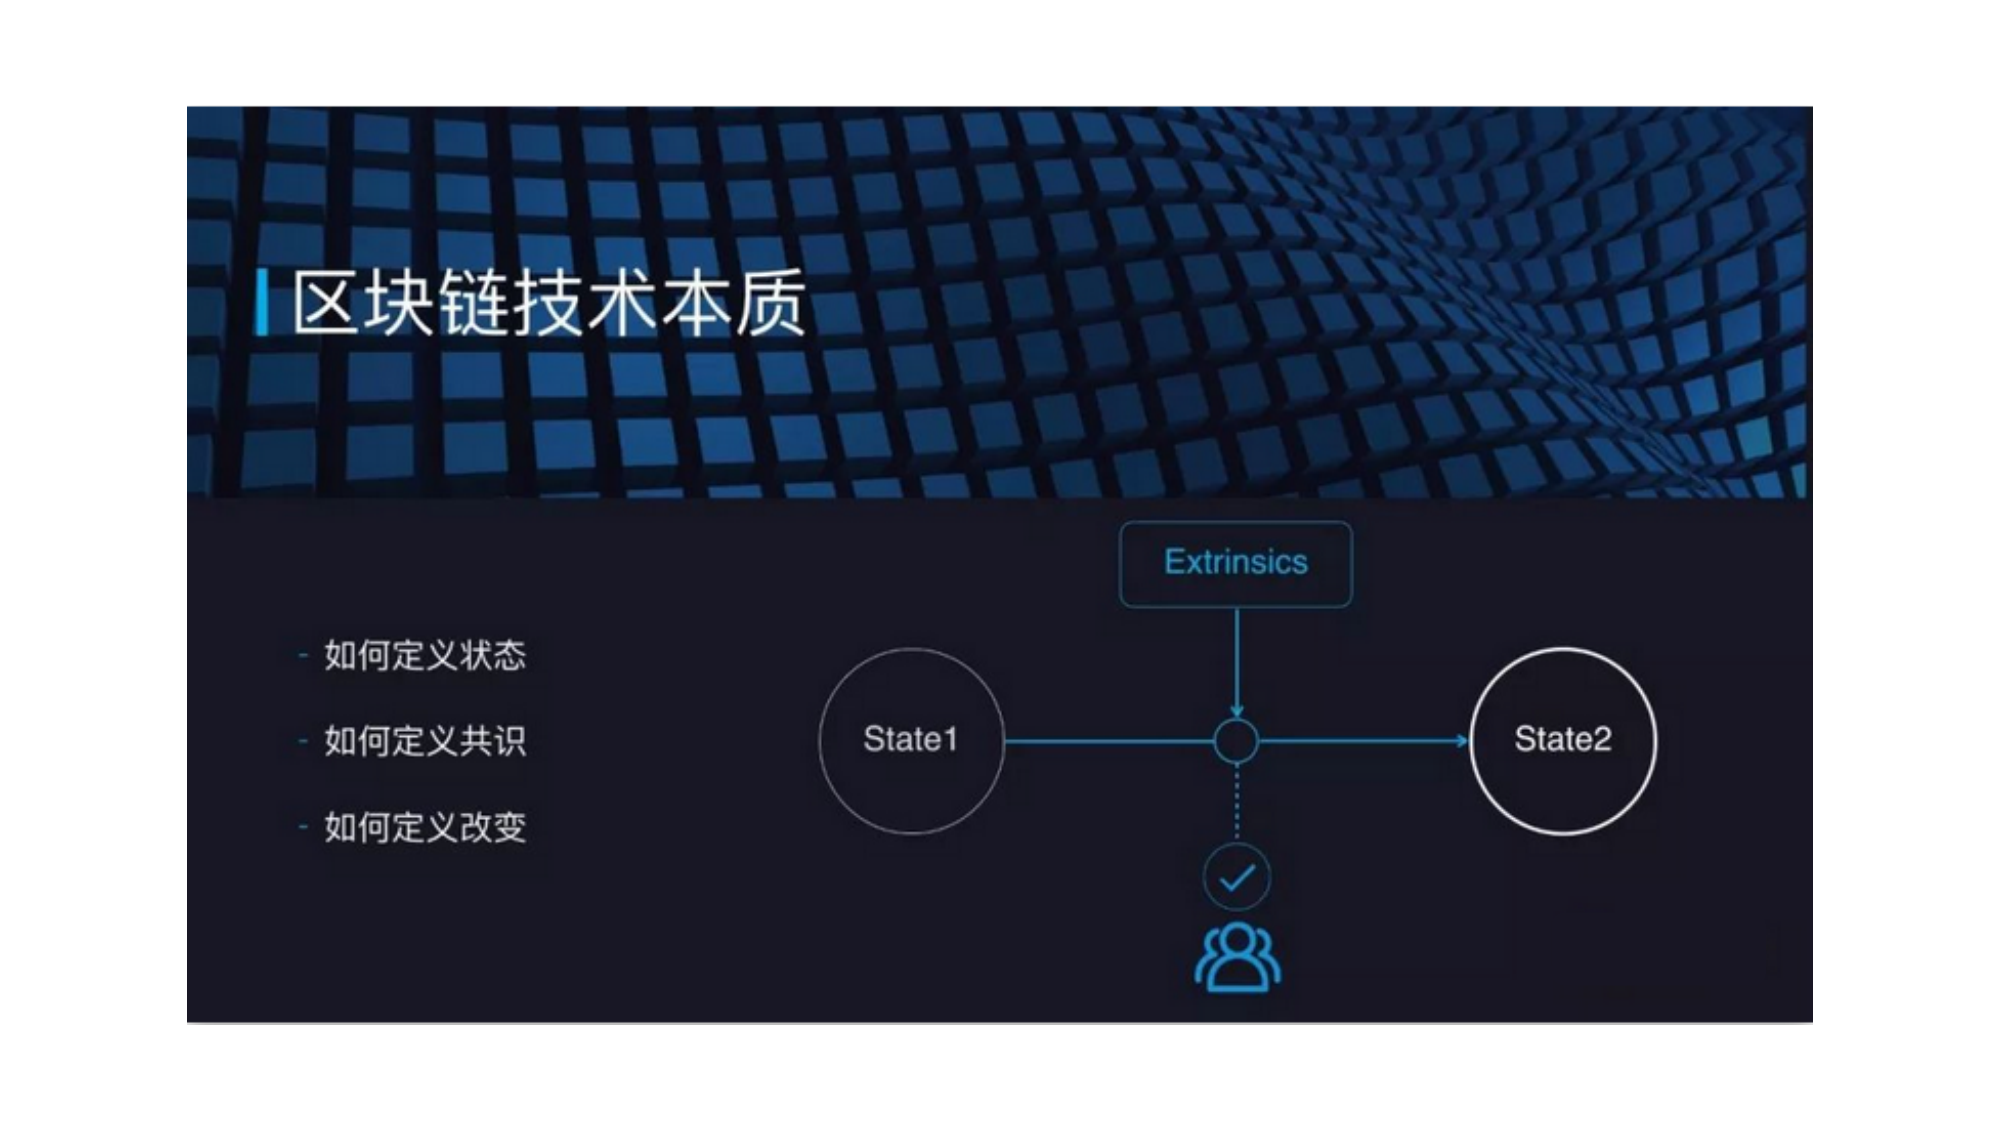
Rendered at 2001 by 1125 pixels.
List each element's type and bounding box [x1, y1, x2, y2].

picture [187, 105, 1813, 1025]
